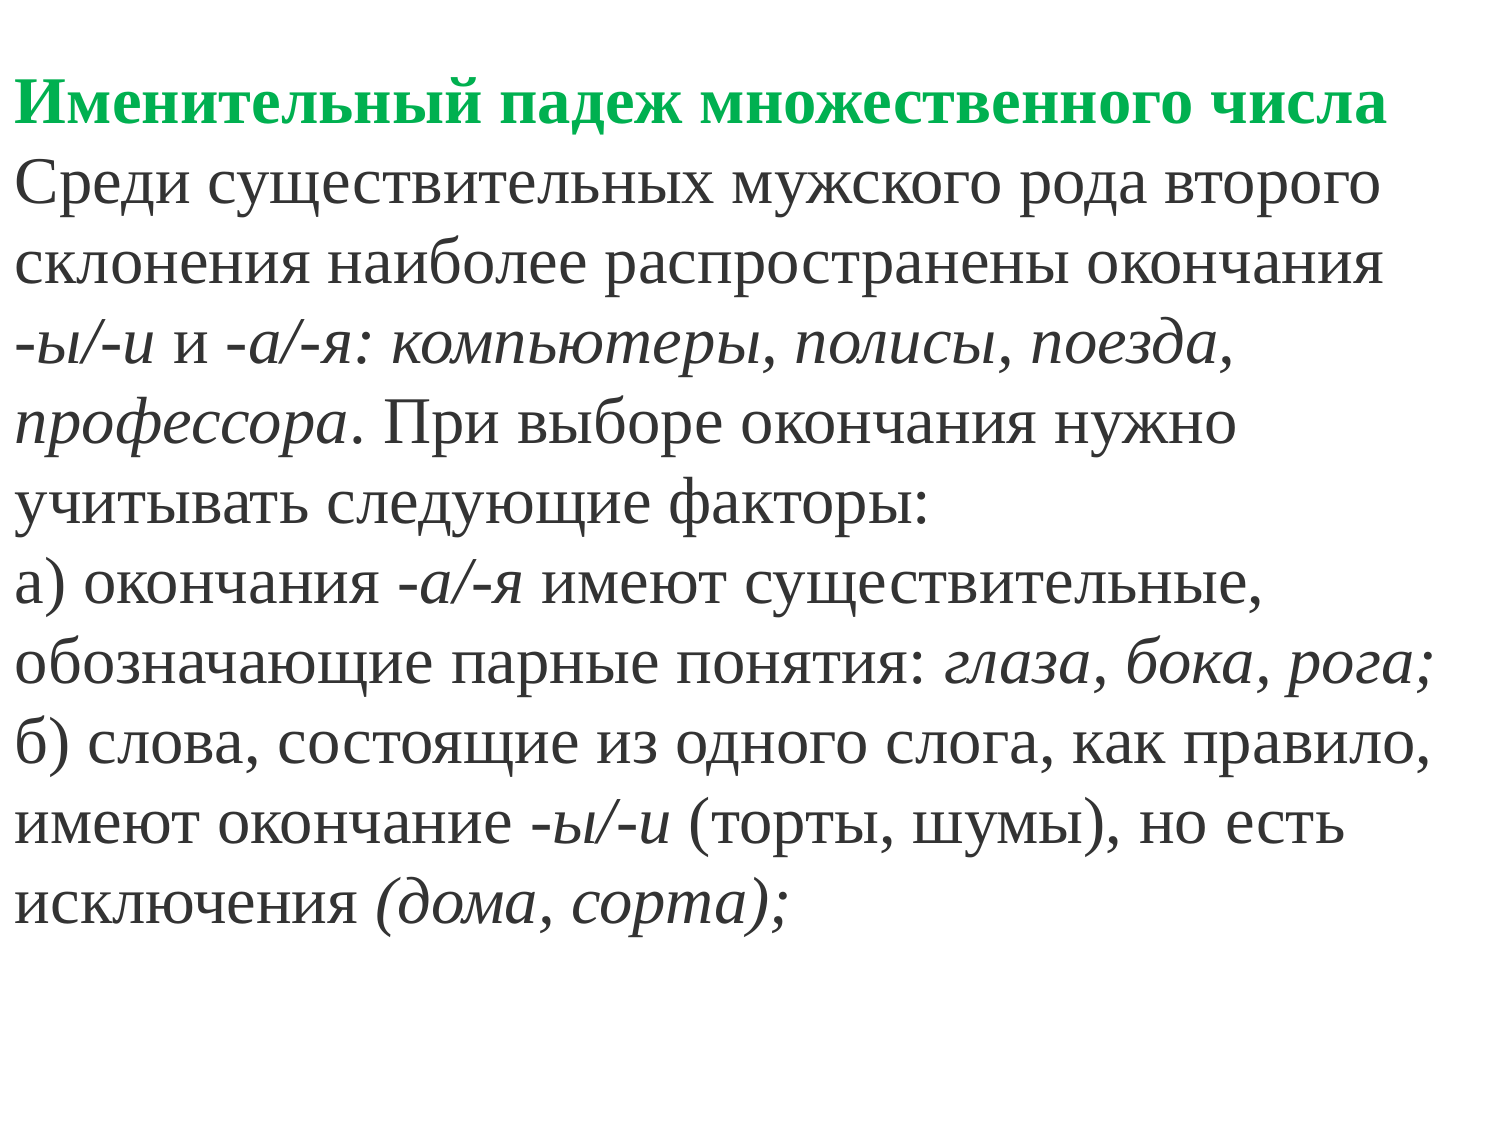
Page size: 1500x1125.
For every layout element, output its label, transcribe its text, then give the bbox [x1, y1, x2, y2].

text_box Именительный падеж множественного числа Среди существительных мужского рода второго склонения наиболее распространены окончания -ы/-и и -а/-я: компьютеры, полисы, поезда, профессора. При выборе окончания нужно учитывать следующие факторы: а) окончания -а/-я имеют существительные, обозначающие парные понятия: глаза, бока, рога; б) слова, состоящие из одного слога, как правило, имеют окончание -ы/-и (торты, шумы), но есть исключения (дома, сорта); [0, 4, 1500, 945]
